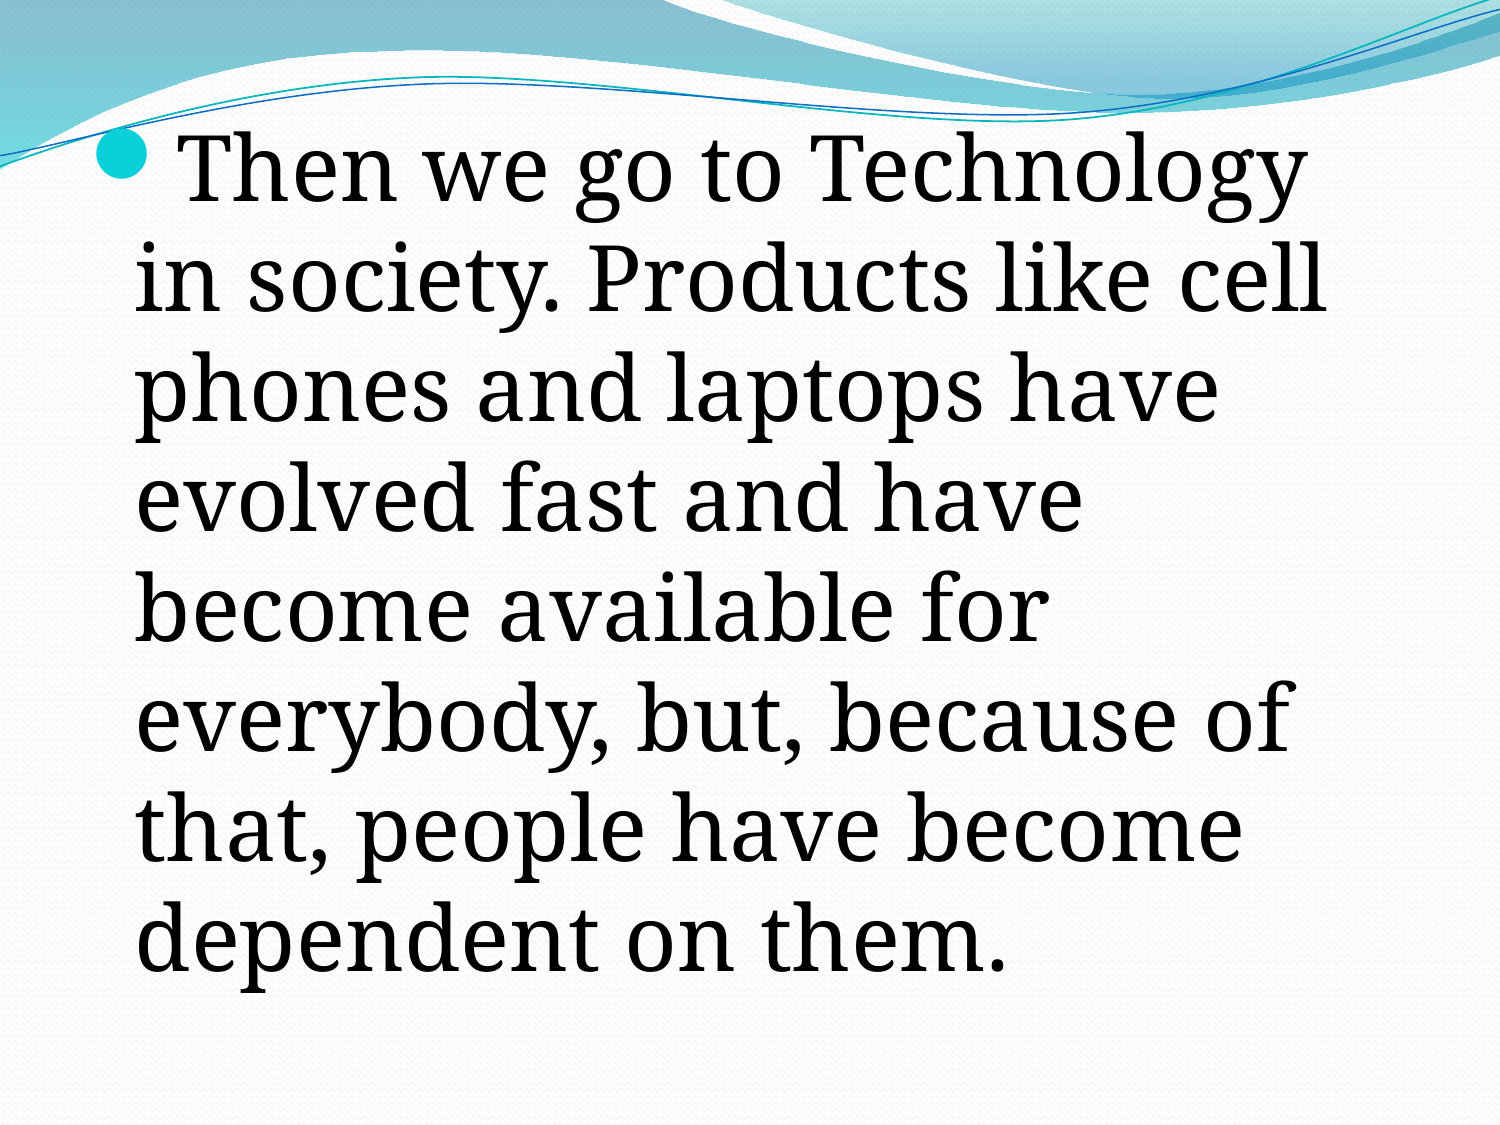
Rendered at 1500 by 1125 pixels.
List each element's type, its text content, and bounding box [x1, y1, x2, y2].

list Then we go to Technology in society. Products like cell phones and laptops have evolved fast and have become available for everybody, but, because of that, people have become dependent on them. [75, 101, 1425, 1038]
